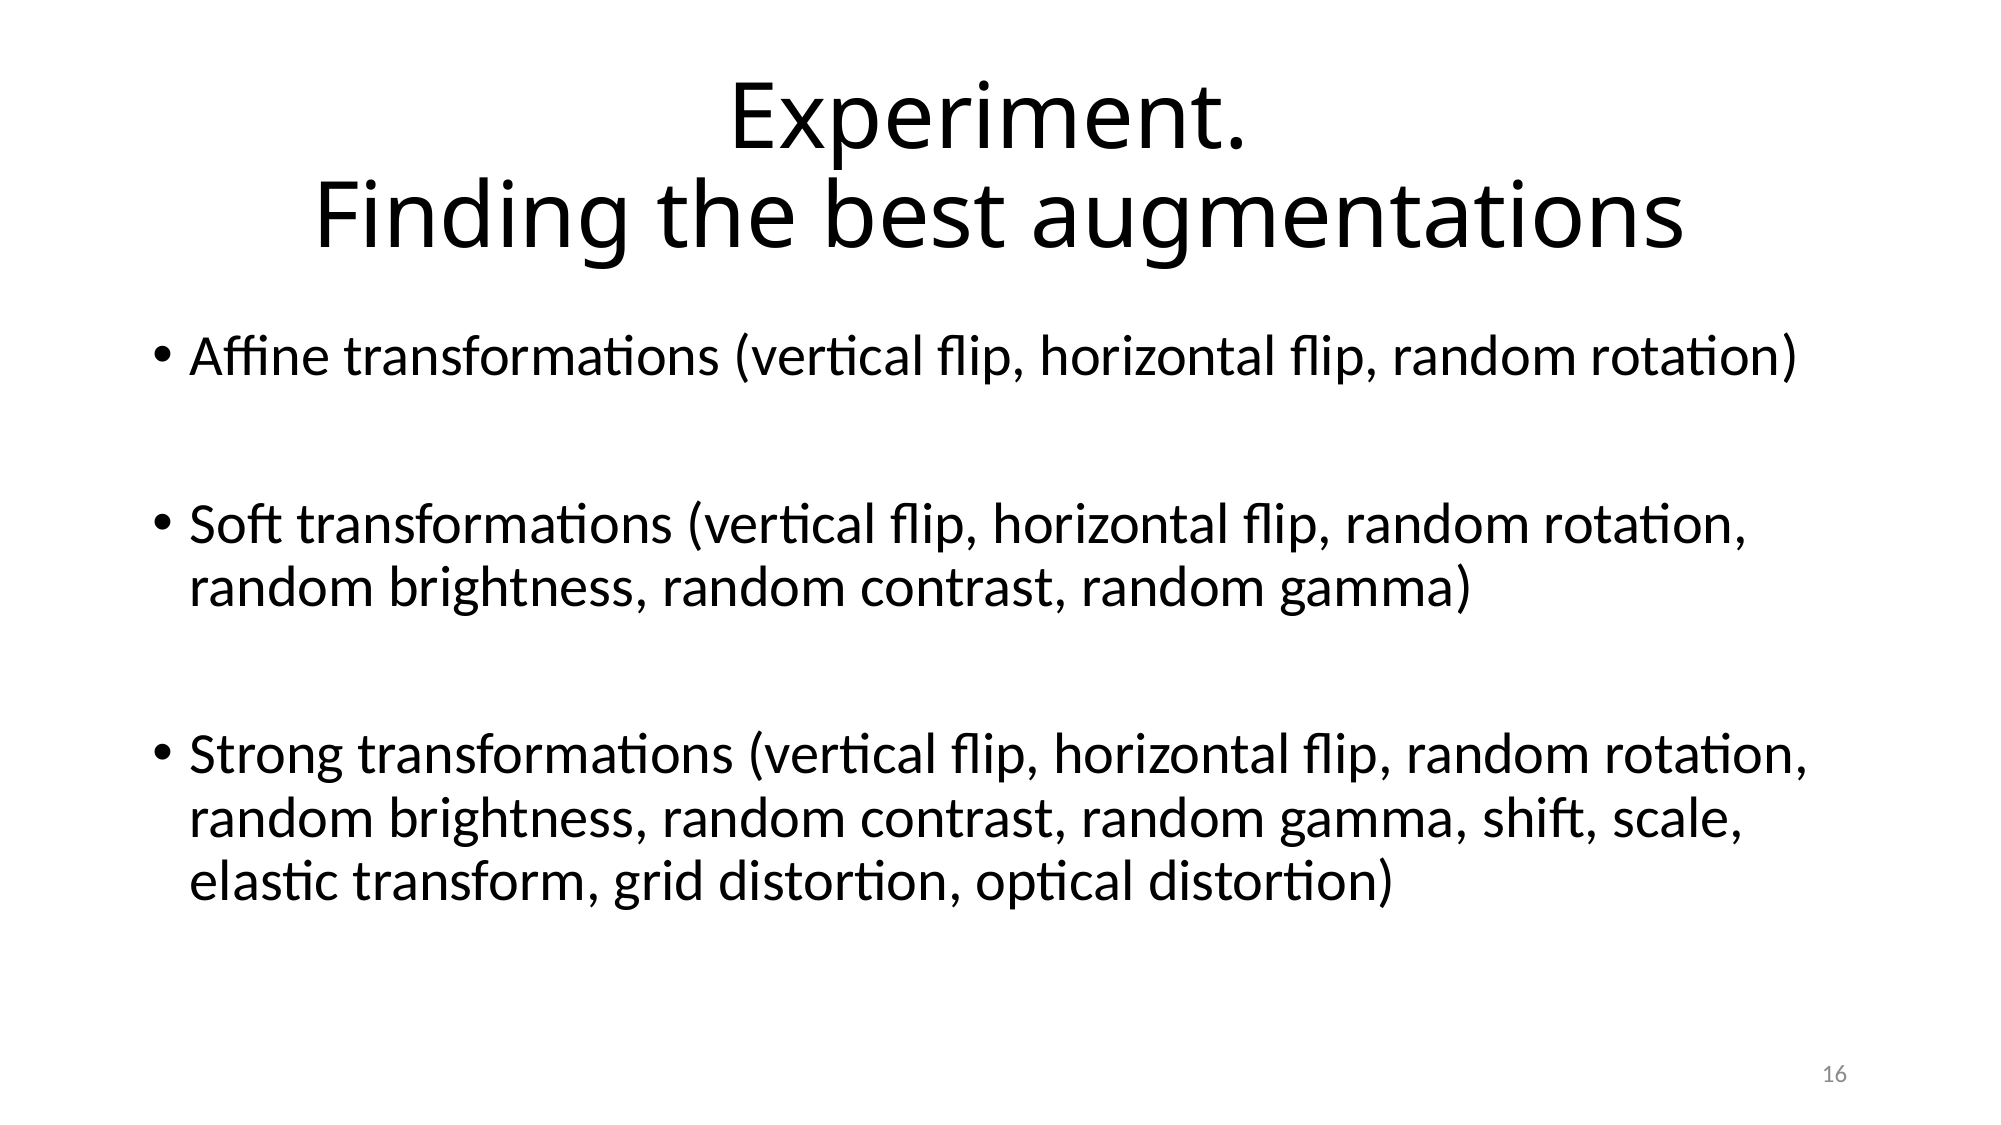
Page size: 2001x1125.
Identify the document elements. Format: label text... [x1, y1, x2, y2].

slide_number 16 [1412, 1042, 1863, 1103]
list Affine transformations (vertical flip, horizontal flip, random rotation) Soft transformations (vertical flip, horizontal flip, random rotation, random brightness, random contrast, random gamma) Strong transformations (vertical flip, horizontal flip, random rotation, random brightness, random contrast, random gamma, shift, scale, elastic transform, grid distortion, optical distortion) [137, 318, 1863, 1032]
title Experiment. Finding the best augmentations [137, 59, 1863, 278]
